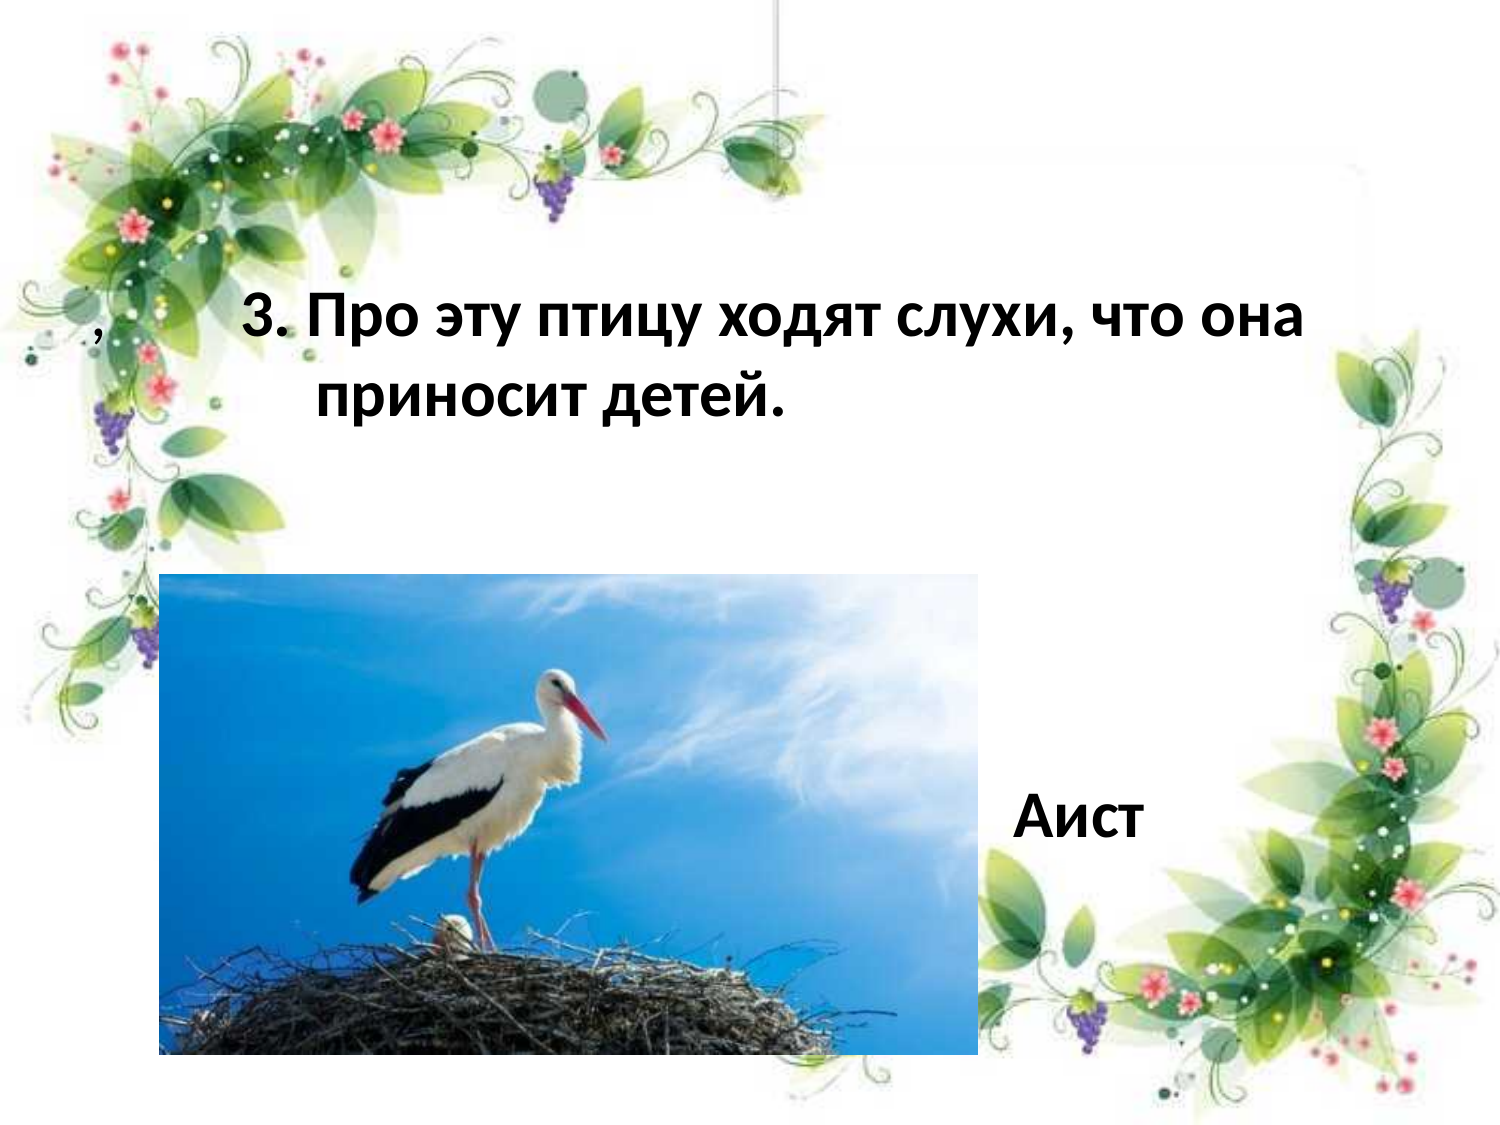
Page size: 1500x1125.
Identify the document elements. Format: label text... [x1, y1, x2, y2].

list , 3. Про эту птицу ходят слухи, что она приносит детей. [74, 262, 1426, 1006]
picture [0, 0, 1500, 1125]
text_box Аист [998, 763, 1161, 858]
